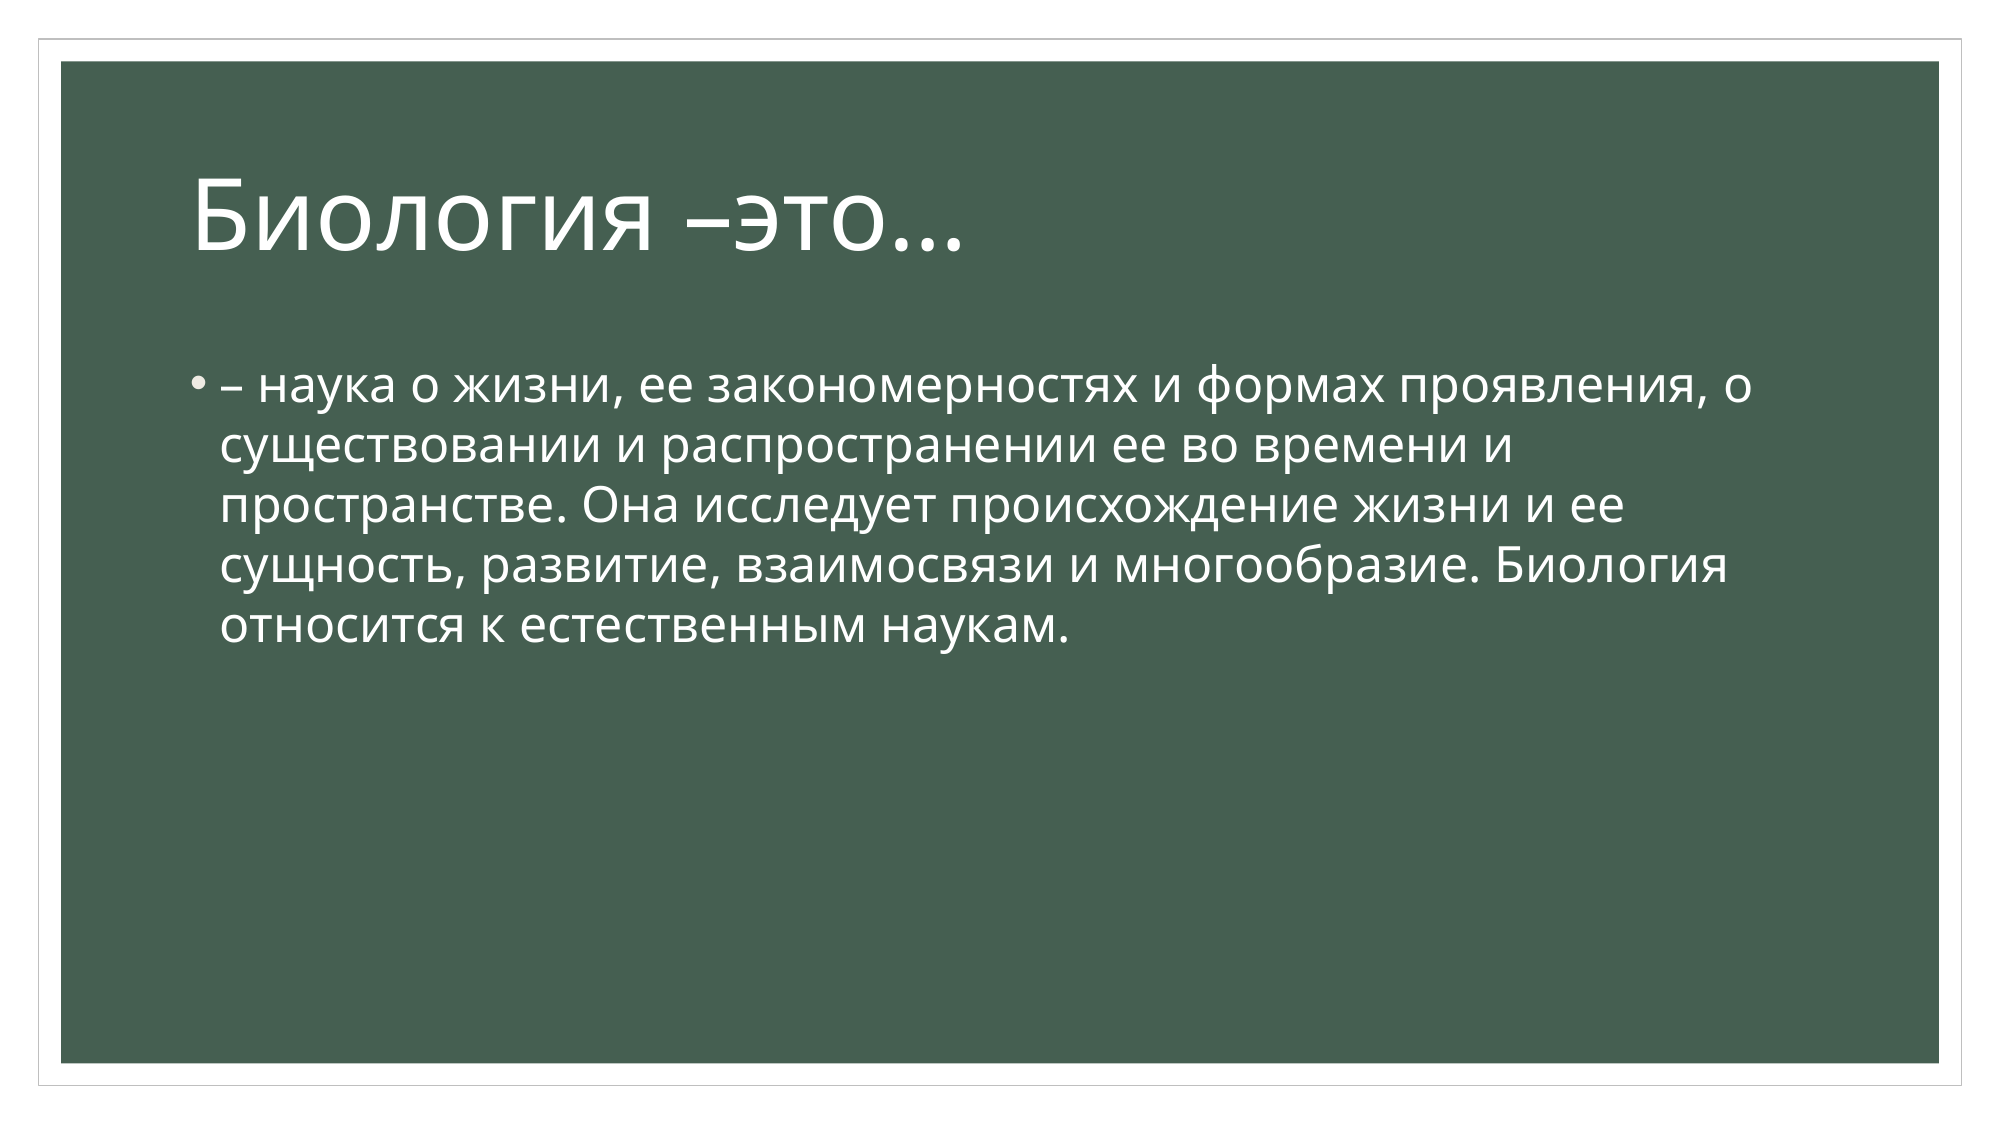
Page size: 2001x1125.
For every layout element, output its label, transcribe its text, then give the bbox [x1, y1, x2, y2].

title Биология –это… [174, 105, 1825, 331]
list – наука о жизни, ее закономерностях и формах проявления, о существовании и распространении ее во времени и пространстве. Она исследует происхождение жизни и ее сущность, развитие, взаимосвязи и многообразие. Биология относится к естественным наукам. [174, 345, 1825, 990]
